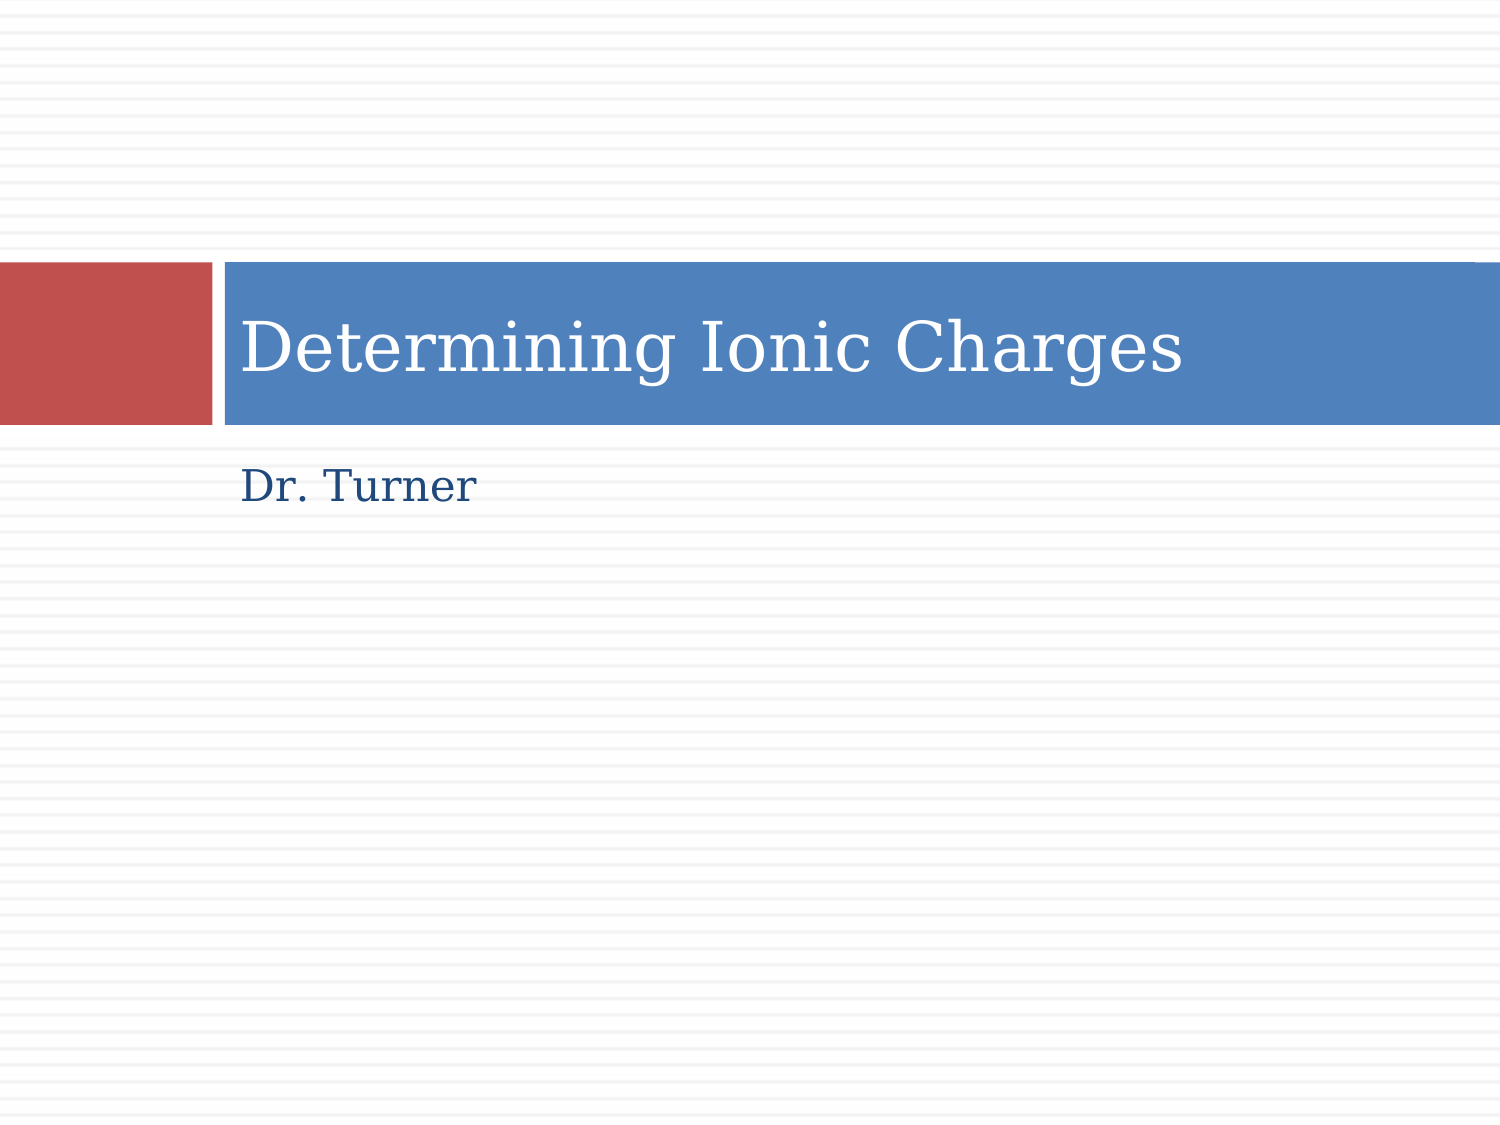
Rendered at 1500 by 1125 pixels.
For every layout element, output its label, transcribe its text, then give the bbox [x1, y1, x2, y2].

title Determining Ionic Charges [225, 262, 1475, 425]
list Dr. Turner [225, 450, 1394, 725]
